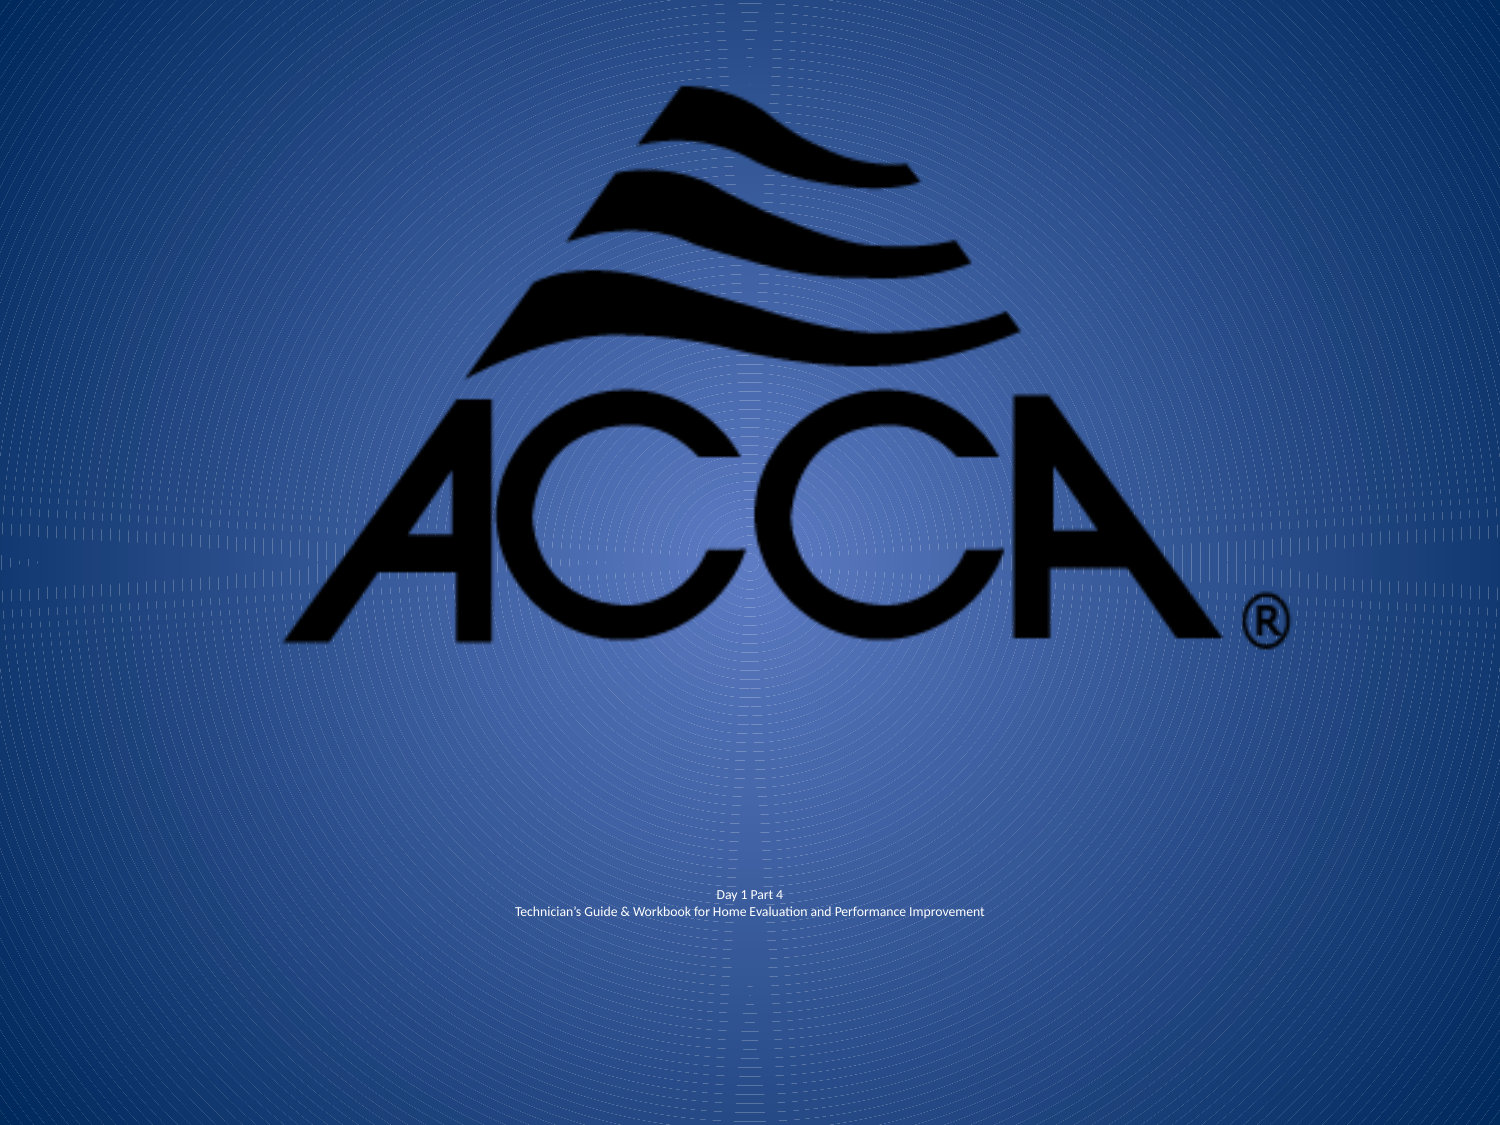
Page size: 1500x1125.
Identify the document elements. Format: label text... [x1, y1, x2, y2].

picture [237, 24, 1334, 738]
title Day 1 Part 4 Technician’s Guide & Workbook for Home Evaluation and Performance Improvement [0, 860, 1500, 961]
